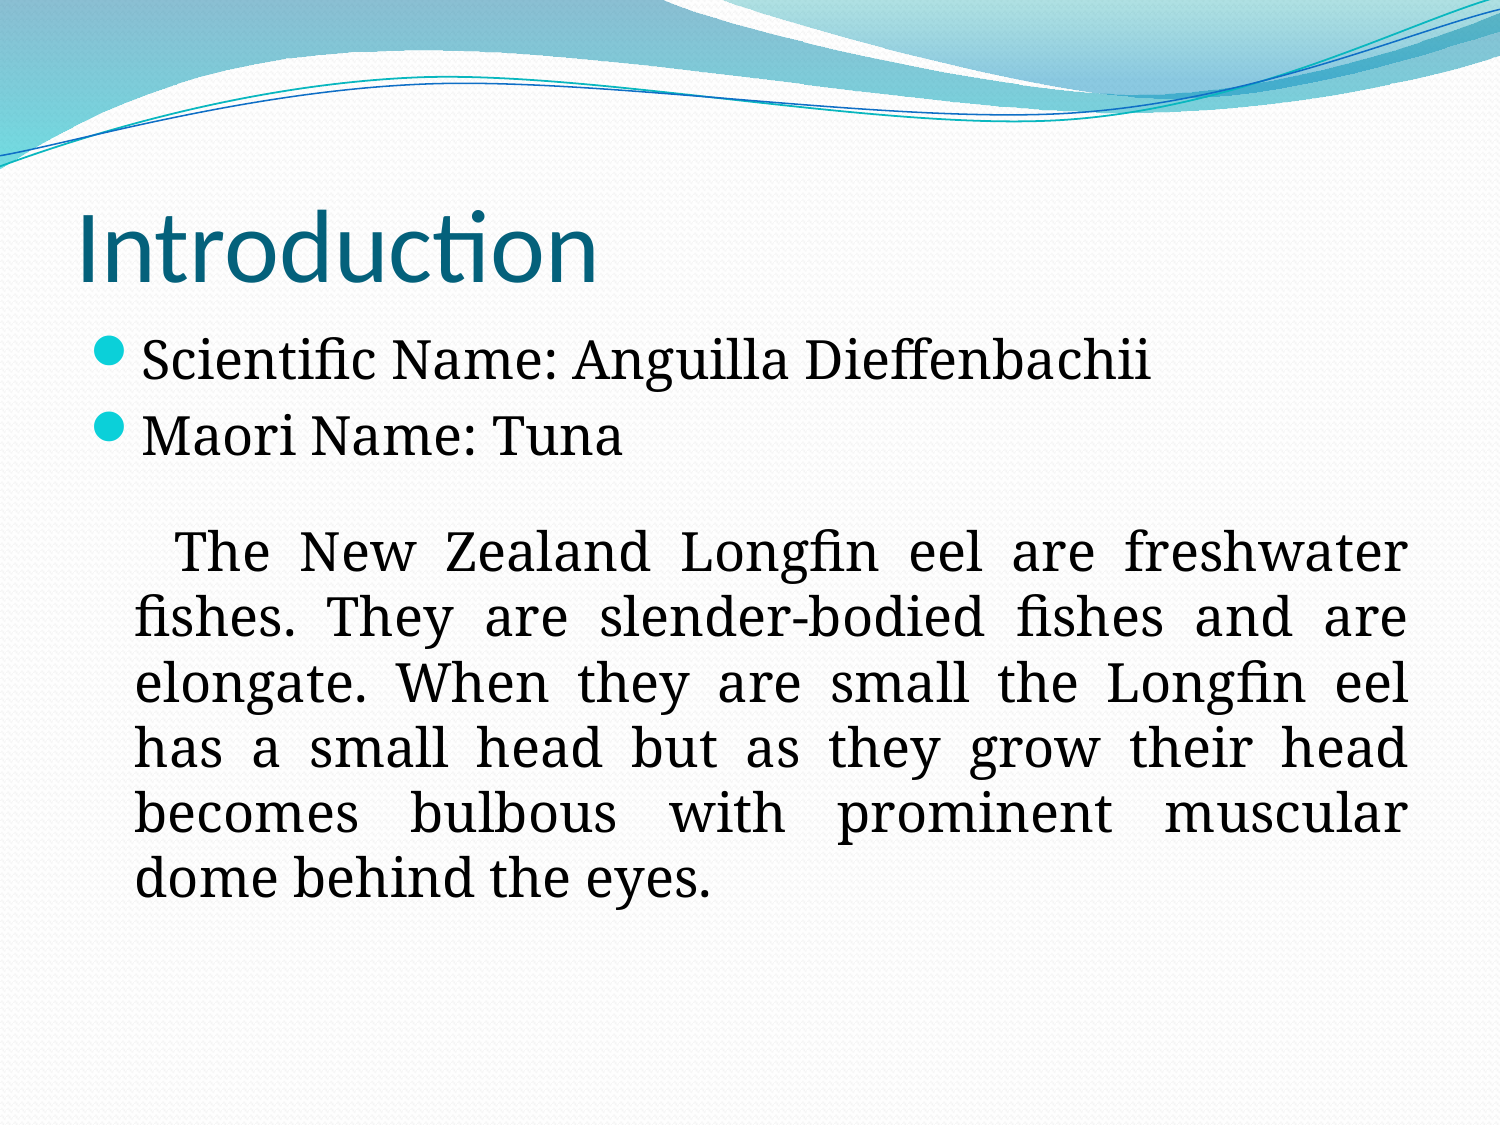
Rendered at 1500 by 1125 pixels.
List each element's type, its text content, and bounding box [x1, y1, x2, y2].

title Introduction [75, 115, 1425, 303]
list Scientific Name: Anguilla Dieffenbachii Maori Name: Tuna The New Zealand Longfin eel are freshwater fishes. They are slender-bodied fishes and are elongate. When they are small the Longfin eel has a small head but as they grow their head becomes bulbous with prominent muscular dome behind the eyes. [75, 317, 1425, 1038]
